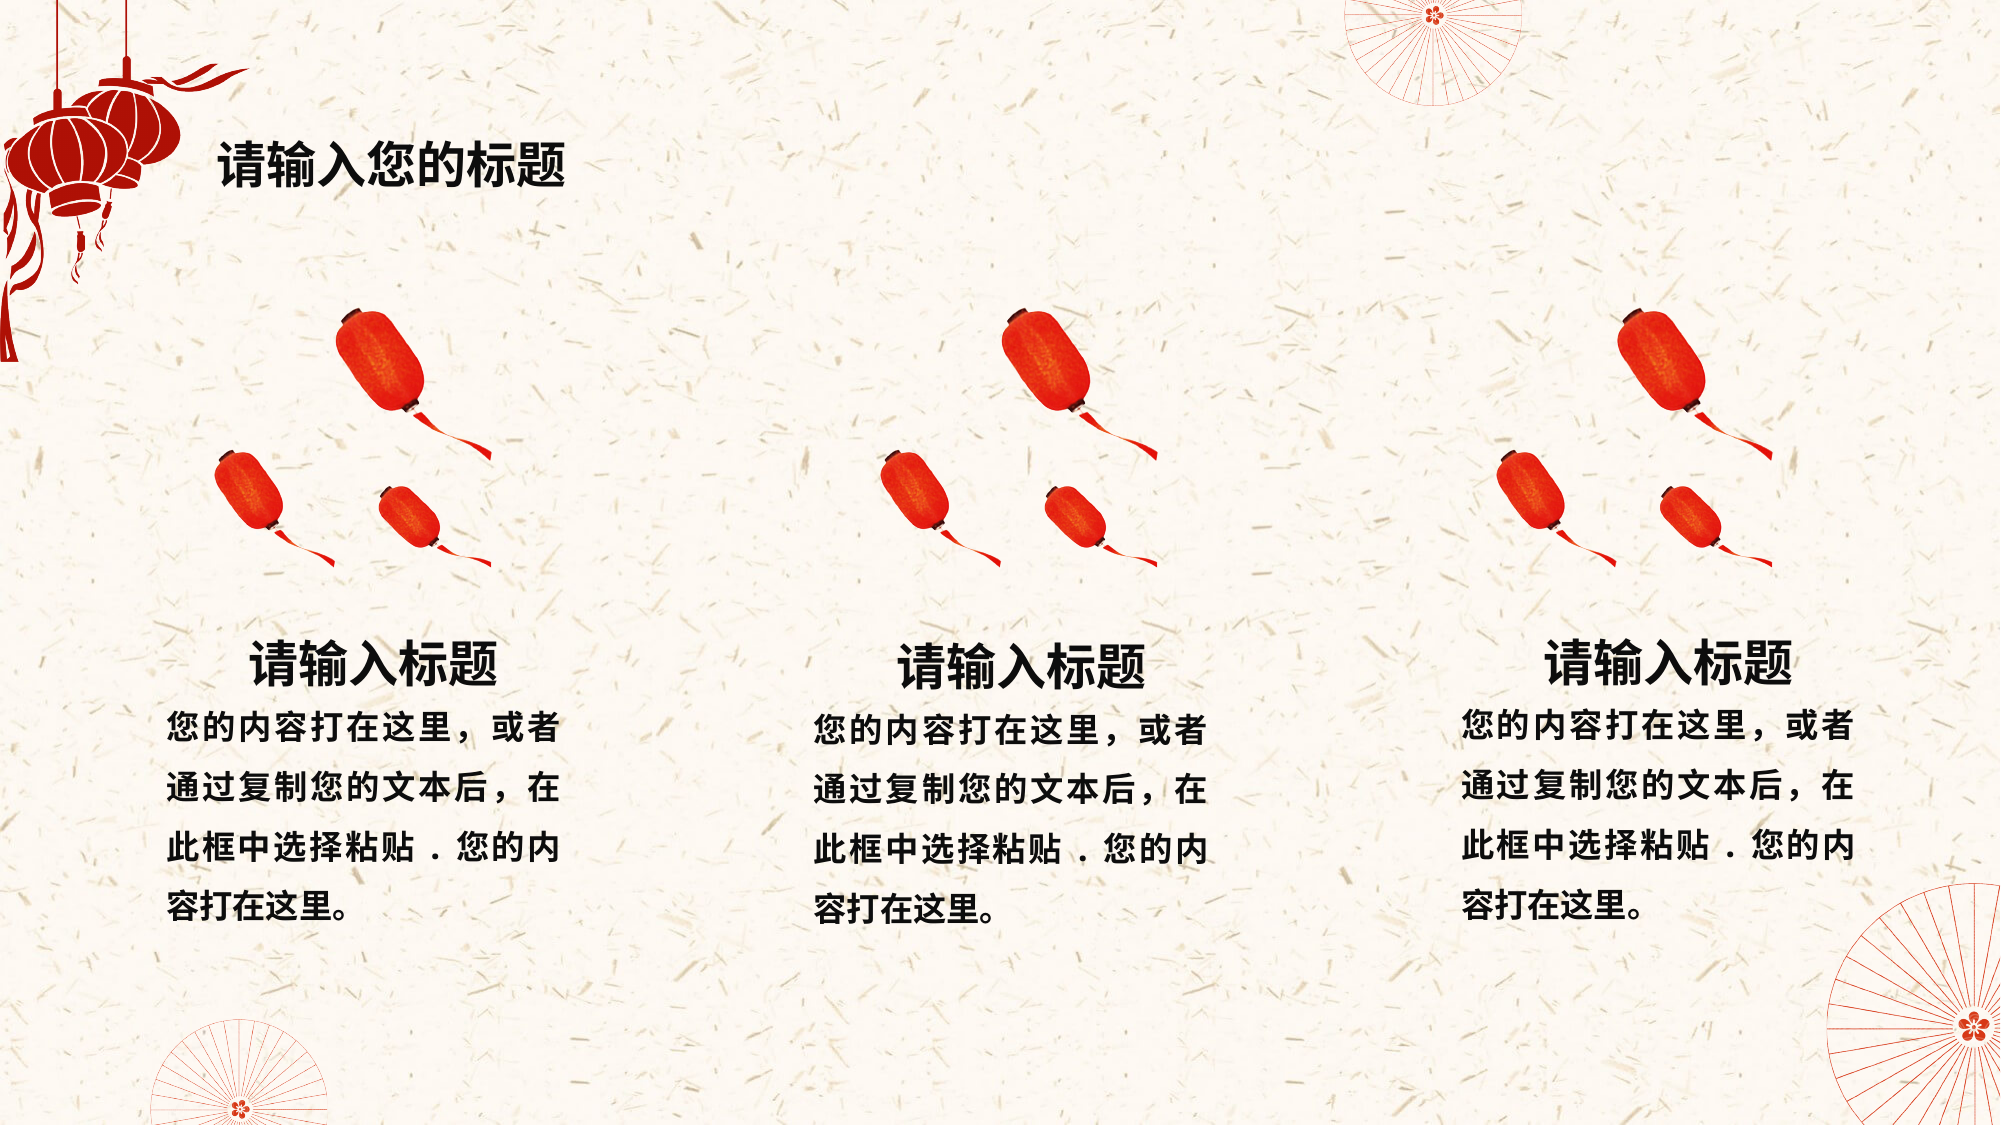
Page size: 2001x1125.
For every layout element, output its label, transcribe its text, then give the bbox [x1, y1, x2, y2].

text_box 请输入您的标题 [250, 125, 597, 201]
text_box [1461, 307, 1856, 922]
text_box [813, 307, 1209, 927]
picture [0, 0, 2001, 1125]
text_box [166, 307, 561, 924]
